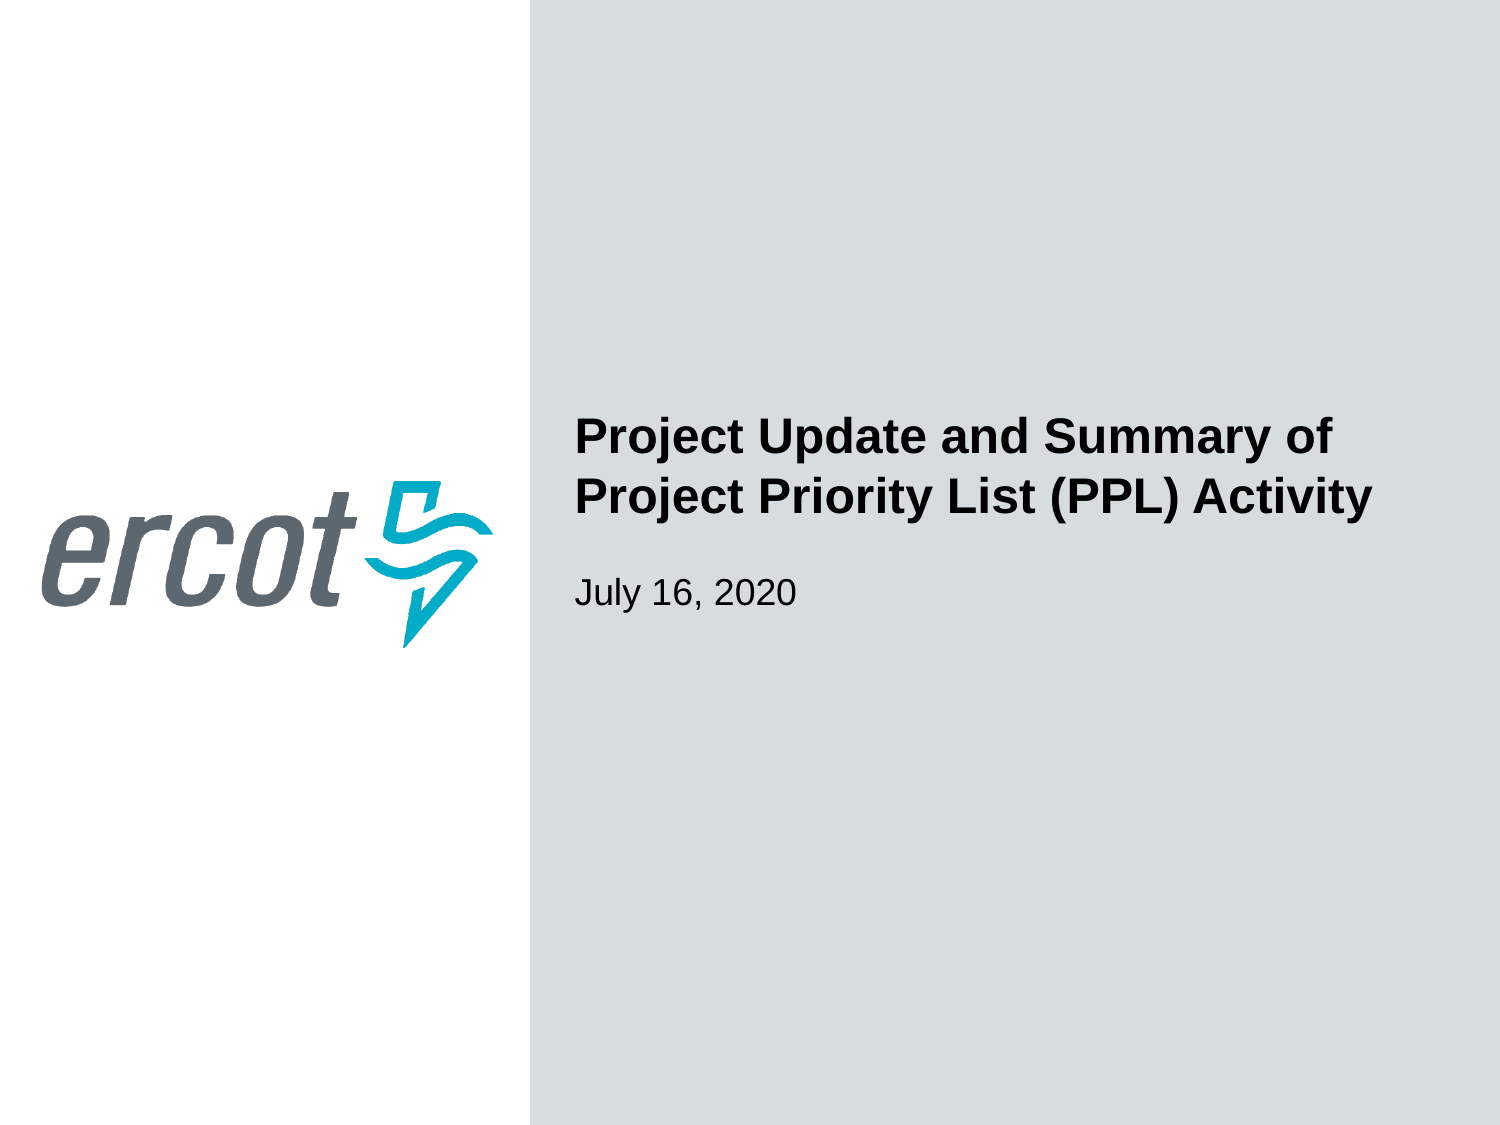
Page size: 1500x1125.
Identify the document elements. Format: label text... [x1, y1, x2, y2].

text_box Project Update and Summary of Project Priority List (PPL) Activity July 16, 2020 [559, 395, 1486, 621]
picture [32, 471, 501, 654]
